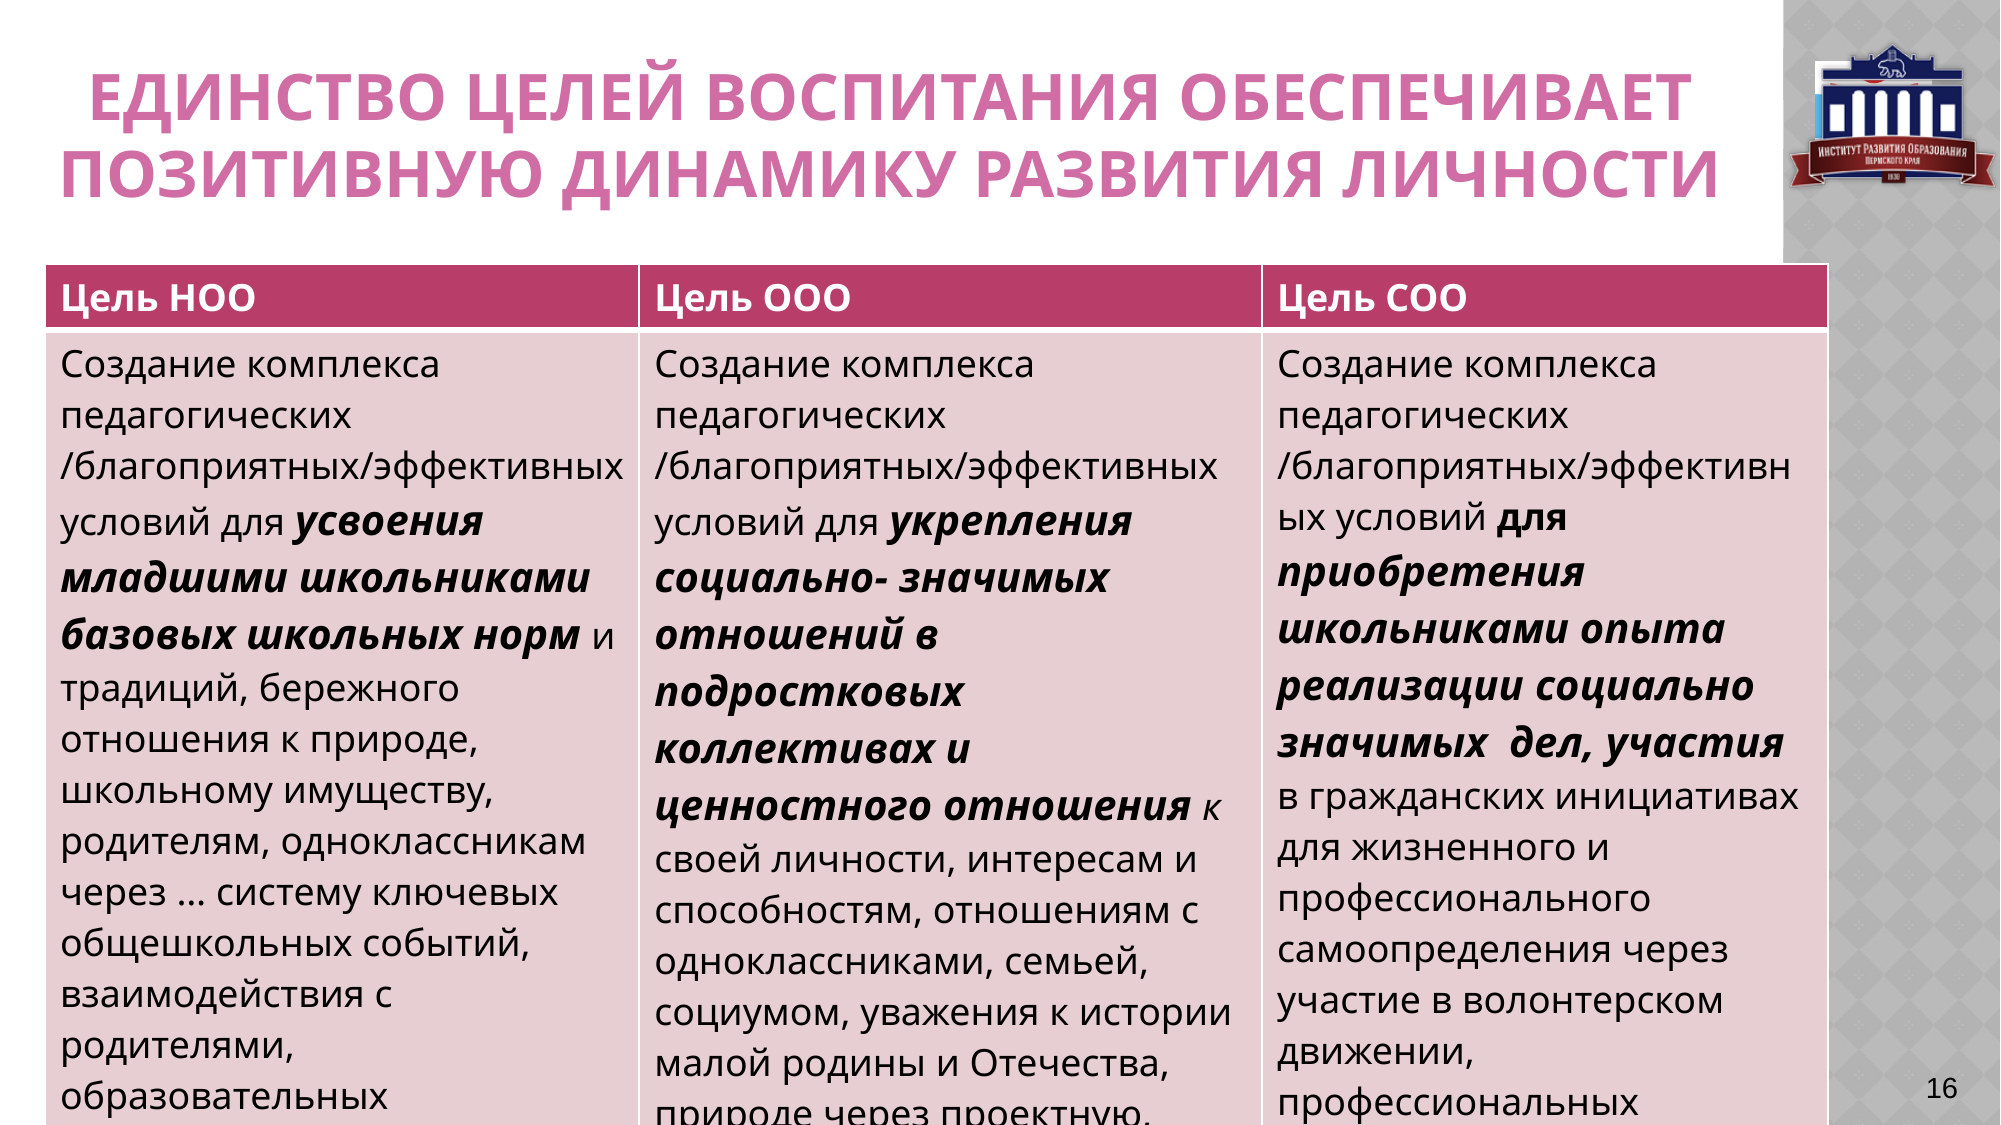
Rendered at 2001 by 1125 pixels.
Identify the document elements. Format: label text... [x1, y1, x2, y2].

table_header Цель ООО [640, 265, 1261, 327]
table_cell Создание комплекса педагогических /благоприятных/эффективных условий для усвоения младшими школьниками базовых школьных норм и традиций, бережного отношения к природе, школьному имуществу, родителям, одноклассникам через … систему ключевых общешкольных событий, взаимодействия с родителями, образовательных путешествий по малой родине ….. [46, 333, 638, 1125]
table_header Цель СОО [1263, 265, 1827, 327]
picture [1784, 38, 2000, 194]
title Единство целей воспитания обеспечивает позитивную динамику развития личности [42, 52, 1738, 210]
table_header Цель НОО [46, 265, 638, 327]
table_cell Создание комплекса педагогических /благоприятных/эффективных условий для приобретения школьниками опыта реализации социально значимых дел, участия в гражданских инициативах для жизненного и профессионального самоопределения через участие в волонтерском движении, профессиональных практиках и пробах, социальных проектах ….. [1263, 333, 1827, 1125]
table_cell Создание комплекса педагогических /благоприятных/эффективных условий для укрепления социально- значимых отношений в подростковых коллективах и ценностного отношения к своей личности, интересам и способностям, отношениям с одноклассниками, семьей, социумом, уважения к истории малой родины и Отечества, природе через проектную, волонтерскую д-ть, школьное самоуправление …. [640, 333, 1261, 1125]
